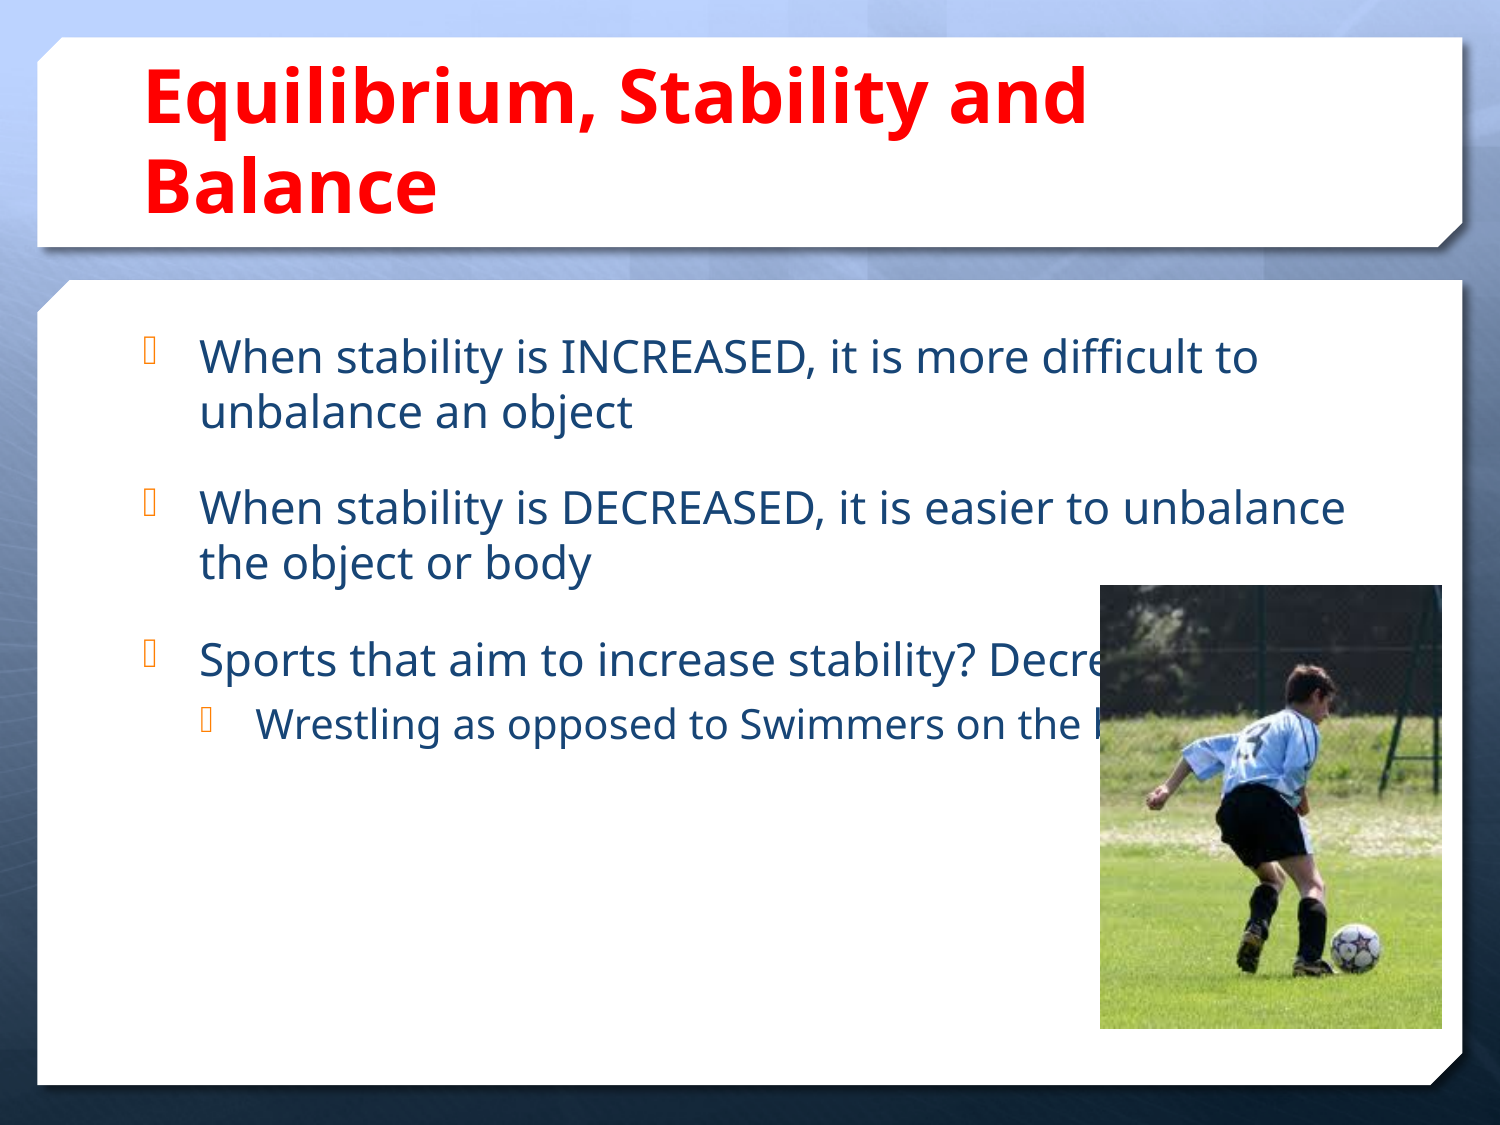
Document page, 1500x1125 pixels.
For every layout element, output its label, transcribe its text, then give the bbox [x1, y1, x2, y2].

picture [1099, 585, 1442, 1030]
title Equilibrium, Stability and Balance [127, 48, 1372, 236]
list When stability is INCREASED, it is more difficult to unbalance an object When stability is DECREASED, it is easier to unbalance the object or body Sports that aim to increase stability? Decrease? Wrestling as opposed to Swimmers on the blocks [127, 319, 1372, 978]
